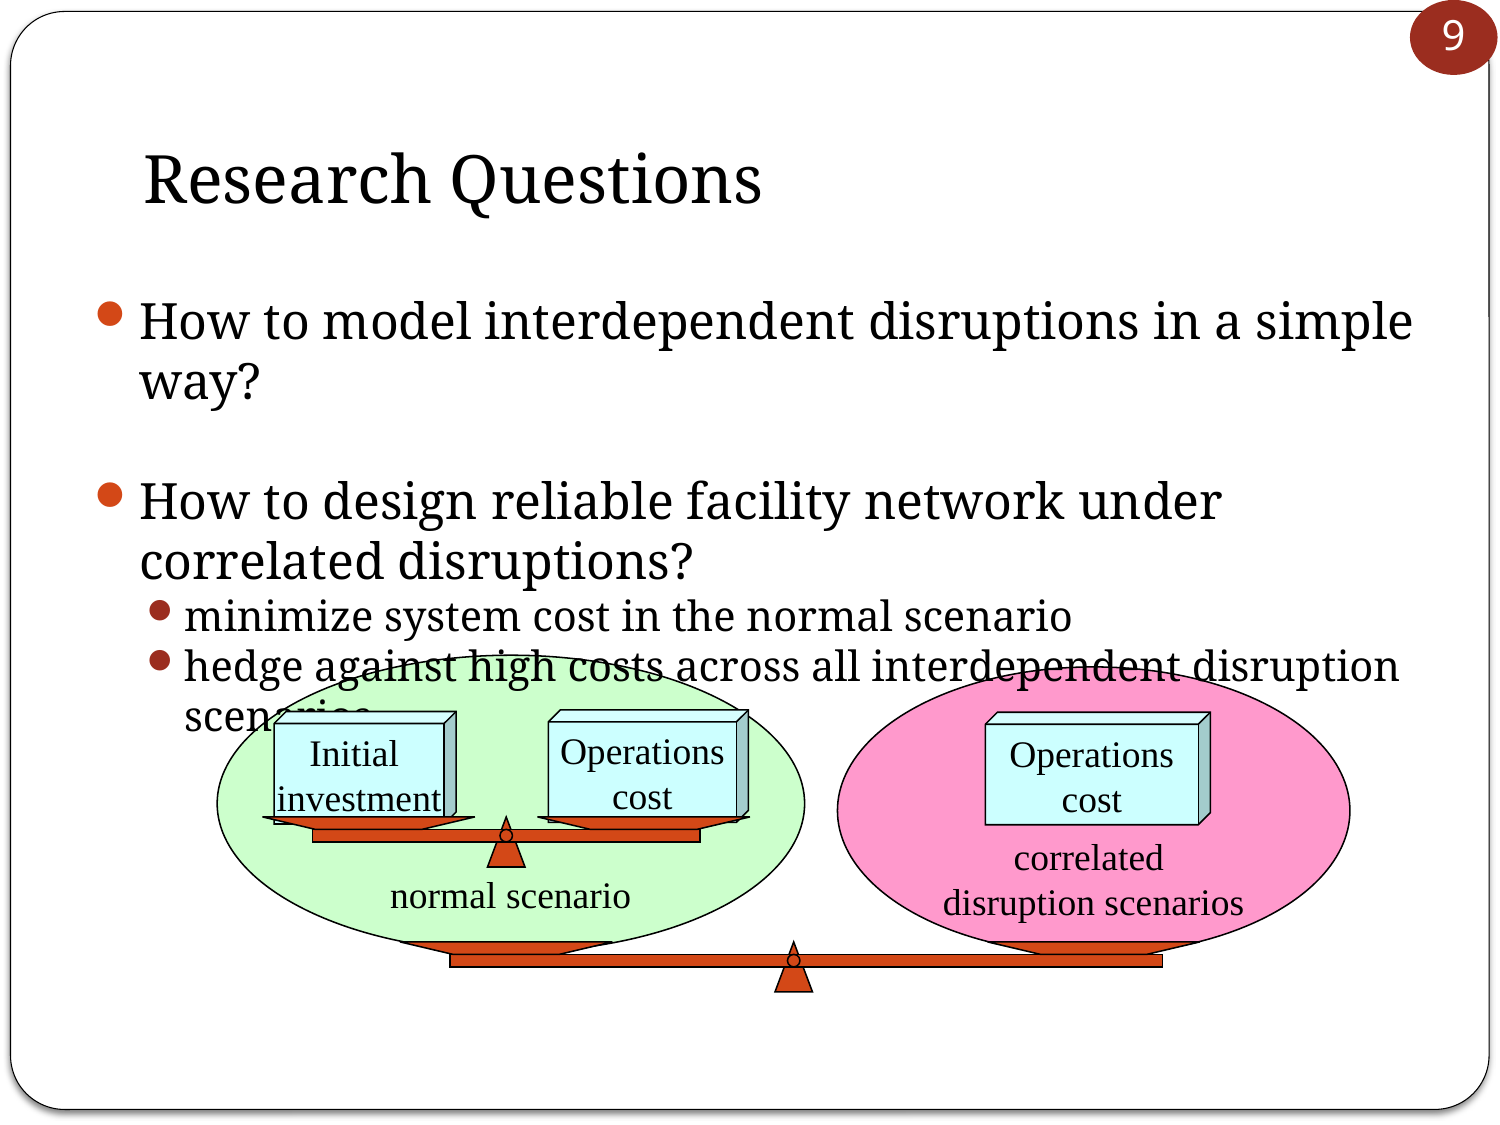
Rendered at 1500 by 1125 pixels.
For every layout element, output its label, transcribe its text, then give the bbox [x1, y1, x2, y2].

text_box normal scenario [217, 658, 805, 944]
text_box [499, 829, 513, 842]
text_box Operations cost [548, 709, 749, 816]
text_box correlated disruption scenarios [837, 666, 1350, 942]
list How to model interdependent disruptions in a simple way? How to design reliable facility network under correlated disruptions? minimize system cost in the normal scenario hedge against high costs across all interdependent disruption scenarios [79, 282, 1467, 658]
text_box [399, 941, 613, 955]
text_box [787, 954, 800, 967]
text_box [450, 954, 791, 967]
text_box Initial investment [274, 711, 457, 816]
text_box Operations cost [985, 712, 1211, 825]
text_box [789, 941, 799, 954]
text_box [312, 829, 503, 842]
text_box [537, 816, 750, 830]
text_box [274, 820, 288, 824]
title Research Questions [128, 99, 1404, 225]
text_box [262, 816, 475, 830]
text_box [797, 954, 1163, 967]
text_box [774, 967, 813, 992]
text_box [487, 842, 526, 867]
text_box [509, 829, 700, 842]
text_box [987, 941, 1200, 955]
text_box [501, 816, 511, 829]
